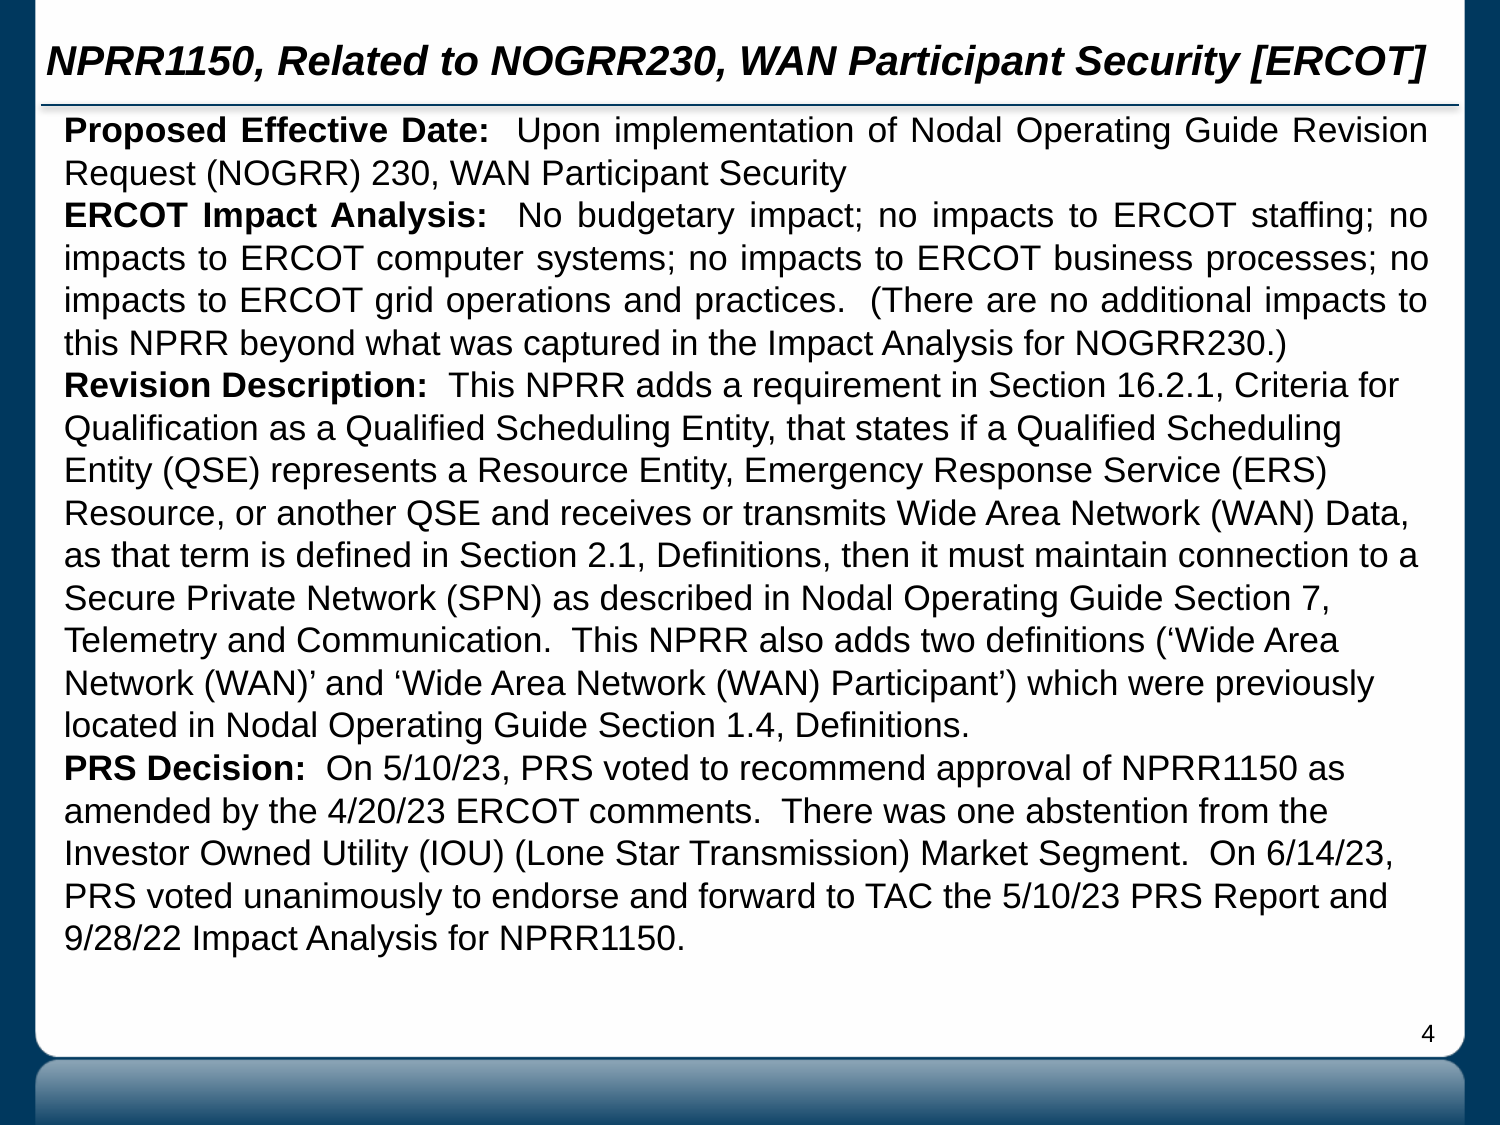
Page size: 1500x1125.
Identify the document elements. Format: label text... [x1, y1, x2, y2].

title NPRR1150, Related to NOGRR230, WAN Participant Security [ERCOT] [31, 20, 1464, 97]
text_box Proposed Effective Date: Upon implementation of Nodal Operating Guide Revision Request (NOGRR) 230, WAN Participant Security ERCOT Impact Analysis: No budgetary impact; no impacts to ERCOT staffing; no impacts to ERCOT computer systems; no impacts to ERCOT business processes; no impacts to ERCOT grid operations and practices. (There are no additional impacts to this NPRR beyond what was captured in the Impact Analysis for NOGRR230.) Revision Description: This NPRR adds a requirement in Section 16.2.1, Criteria for Qualification as a Qualified Scheduling Entity, that states if a Qualified Scheduling Entity (QSE) represents a Resource Entity, Emergency Response Service (ERS) Resource, or another QSE and receives or transmits Wide Area Network (WAN) Data, as that term is defined in Section 2.1, Definitions, then it must maintain connection to a Secure Private Network (SPN) as described in Nodal Operating Guide Section 7, Telemetry and Communication. This NPRR also adds two definitions (‘Wide Area Network (WAN)’ and ‘Wide Area Network (WAN) Participant’) which were previously located in Nodal Operating Guide Section 1.4, Definitions. PRS Decision: On 5/10/23, PRS voted to recommend approval of NPRR1150 as amended by the 4/20/23 ERCOT comments. There was one abstention from the Investor Owned Utility (IOU) (Lone Star Transmission) Market Segment. On 6/14/23, PRS voted unanimously to endorse and forward to TAC the 5/10/23 PRS Report and 9/28/22 Impact Analysis for NPRR1150. [11, 99, 1444, 966]
picture [35, 0, 1465, 1125]
